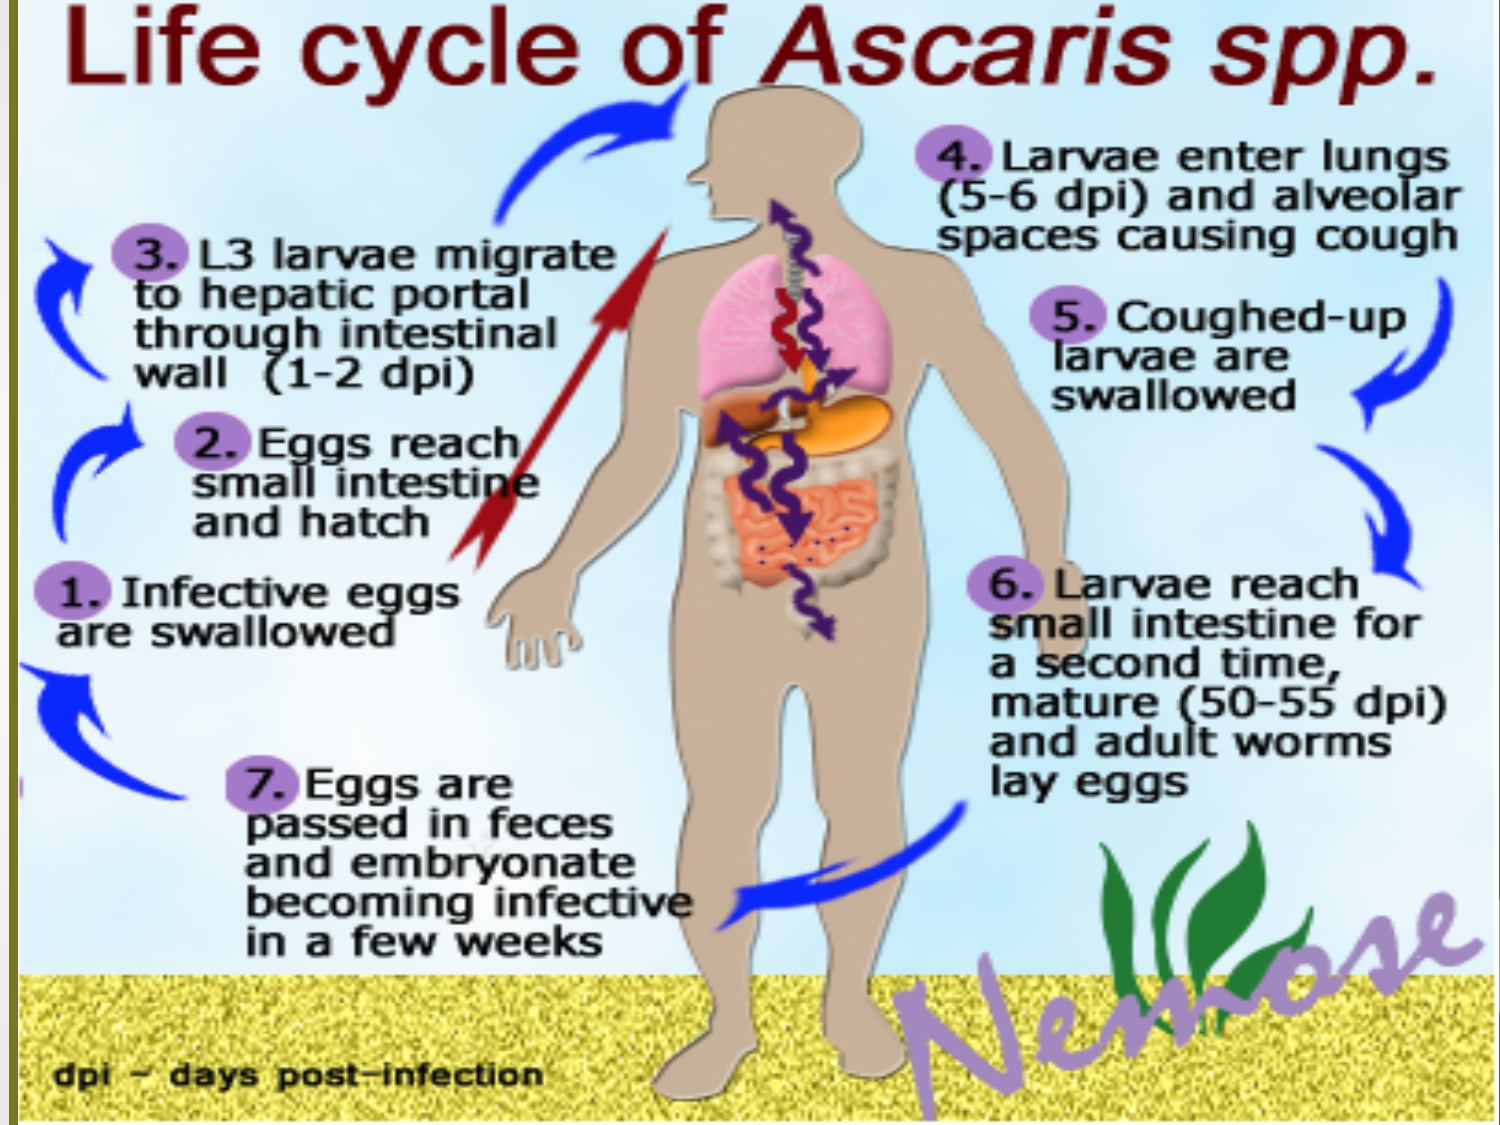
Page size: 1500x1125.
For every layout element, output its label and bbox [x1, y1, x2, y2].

list [17, 0, 1500, 1125]
